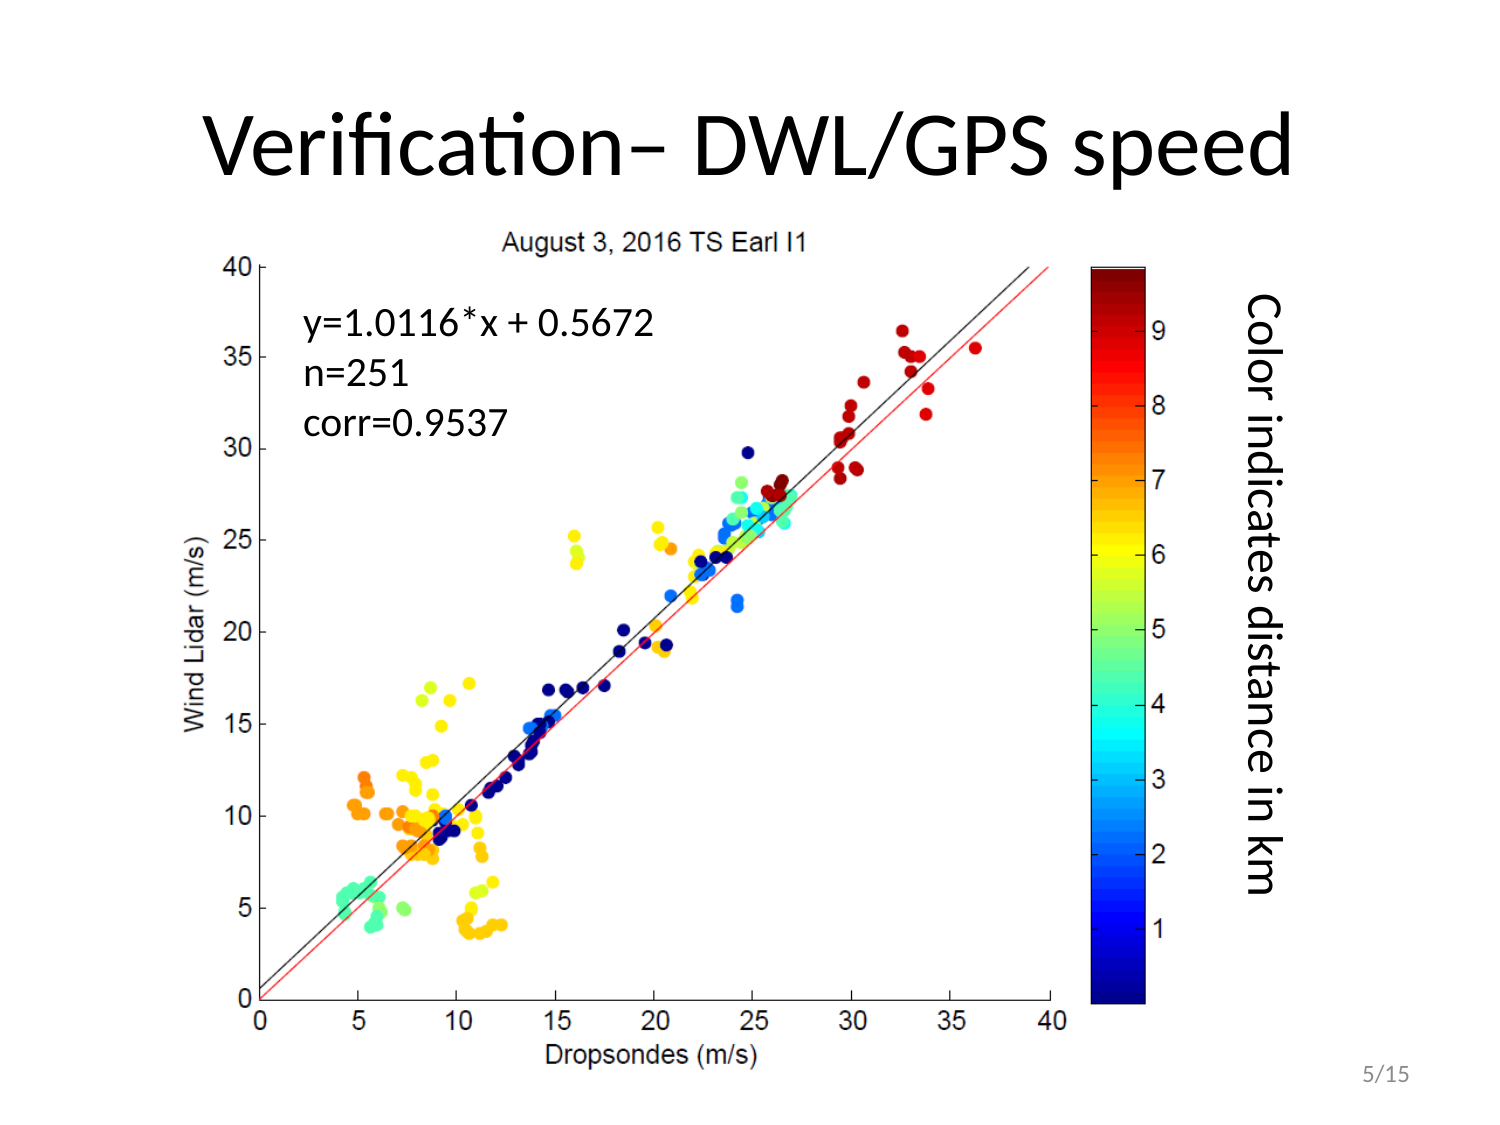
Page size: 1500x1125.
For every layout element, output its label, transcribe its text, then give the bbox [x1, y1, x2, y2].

text_box Color indicates distance in km [1230, 278, 1306, 913]
title Verification– DWL/GPS speed [75, 45, 1425, 233]
slide_number 5/15 [1218, 1042, 1425, 1103]
picture [162, 212, 1215, 1113]
